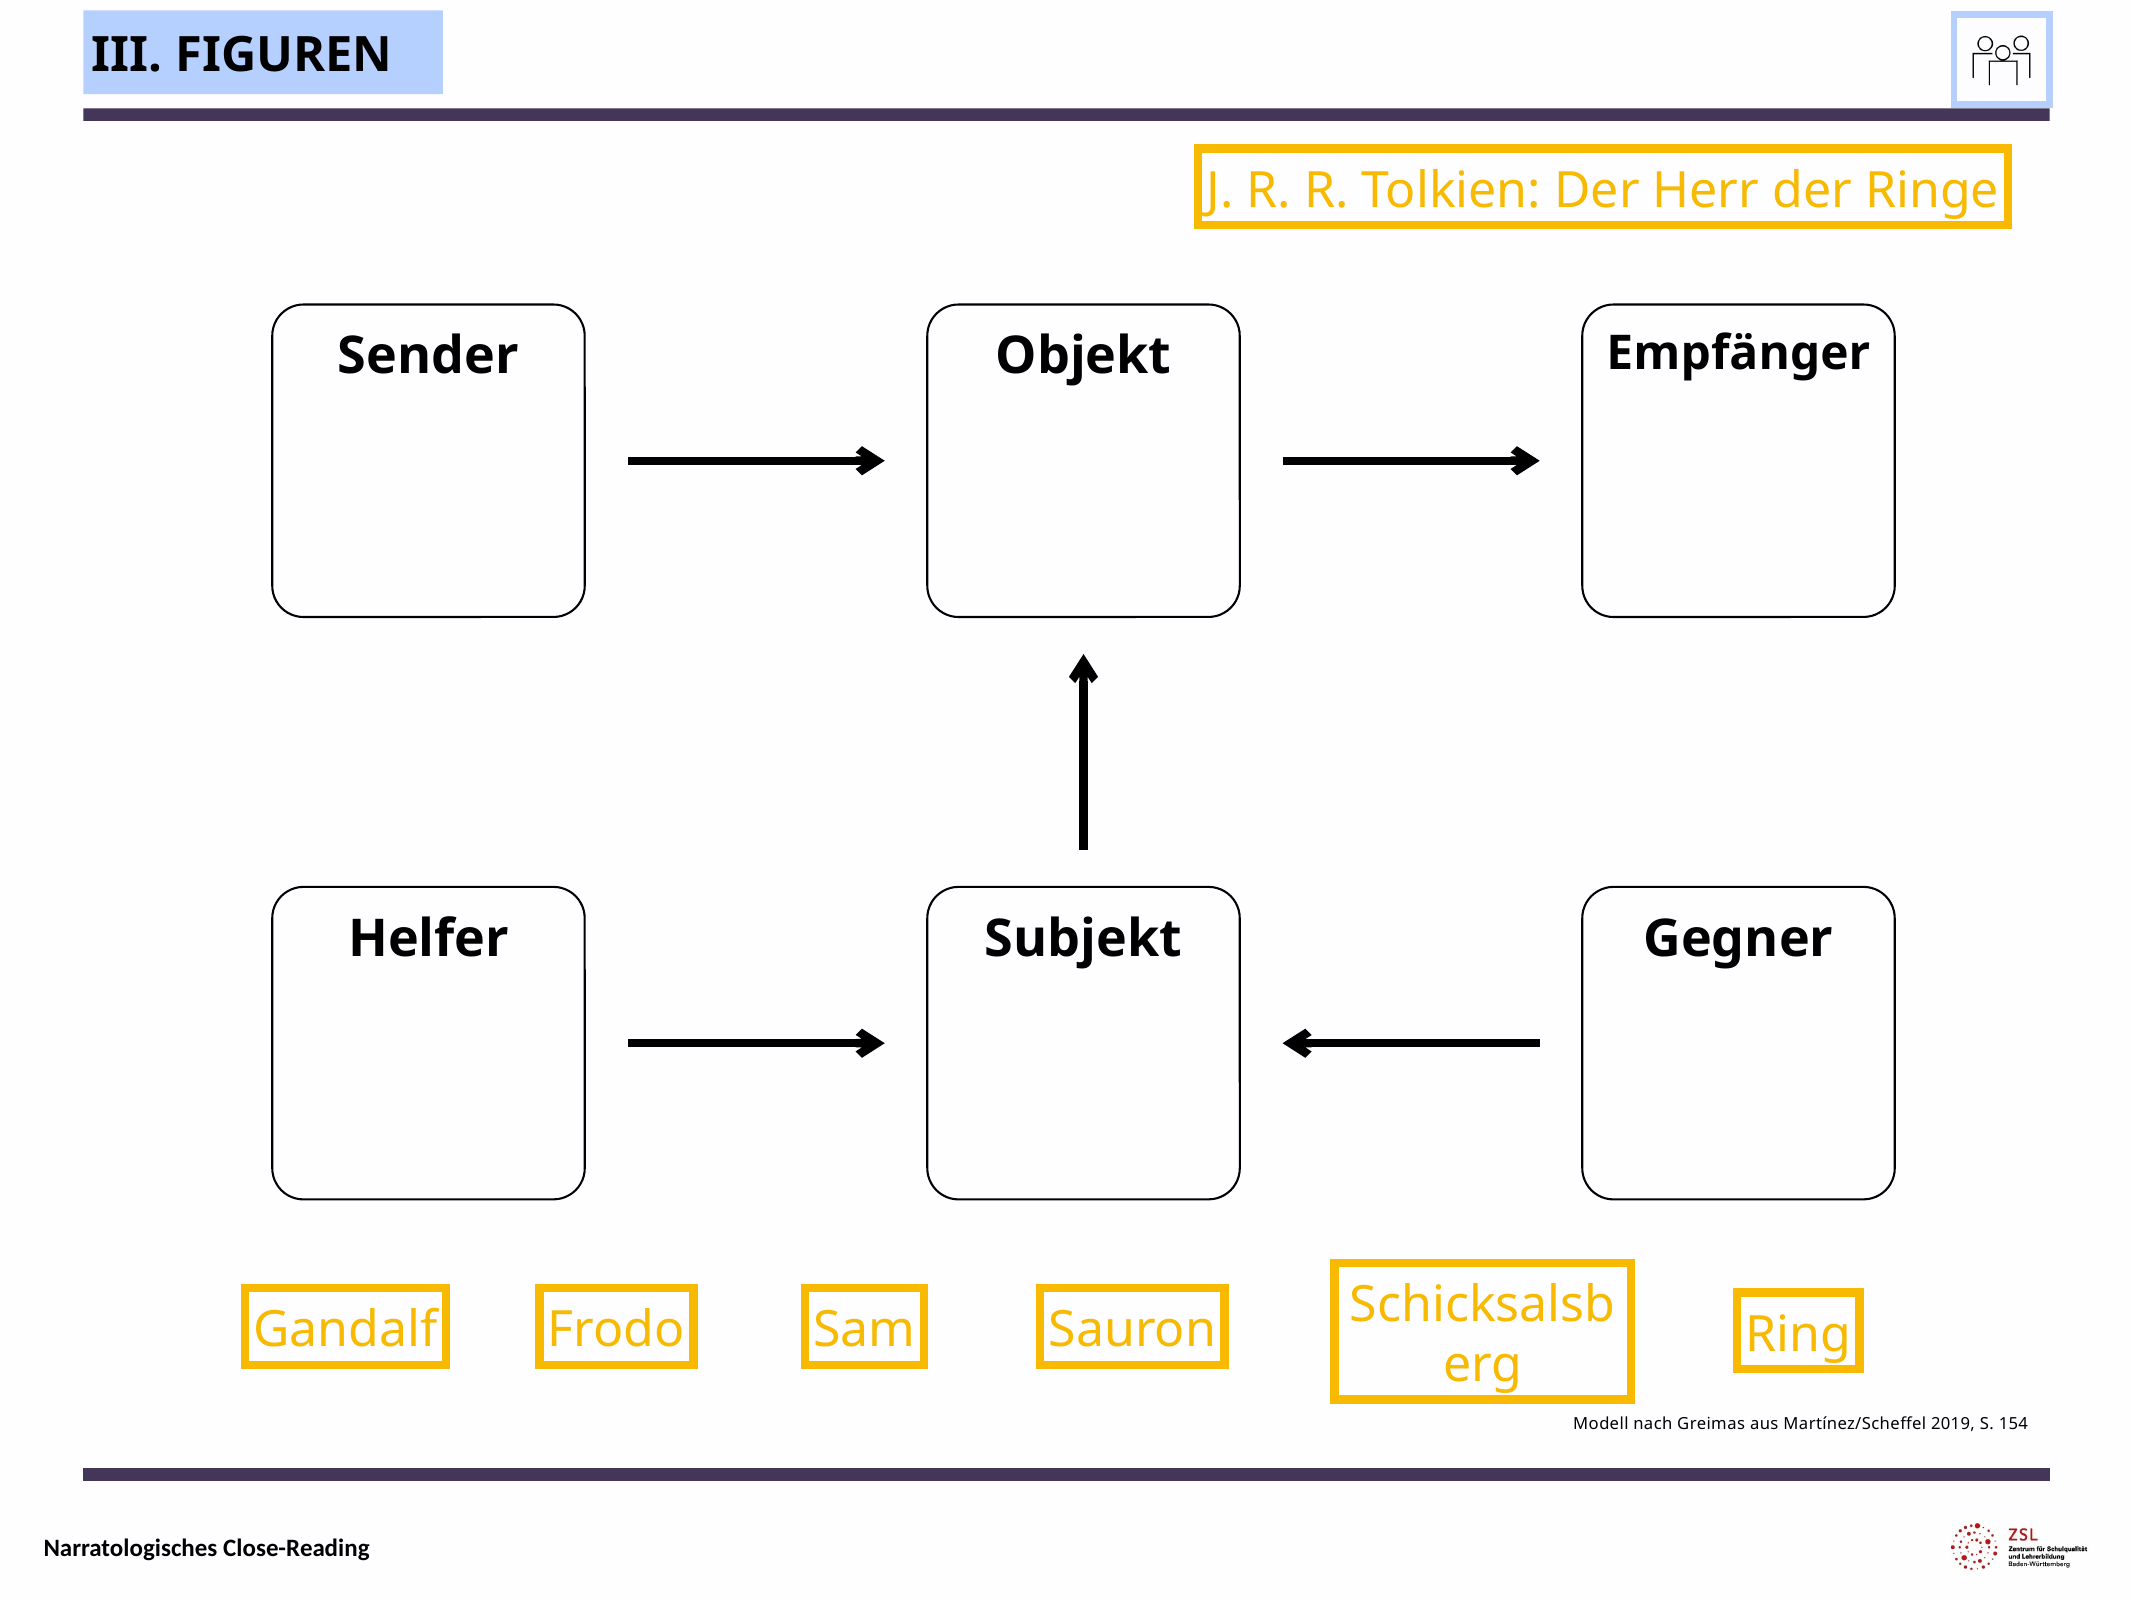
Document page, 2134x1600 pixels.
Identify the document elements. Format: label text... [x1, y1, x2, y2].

text_box Helfer [272, 886, 585, 1200]
text_box III. FIGUREN [83, 10, 443, 95]
text_box Subjekt [927, 886, 1240, 1200]
text_box Objekt [927, 304, 1240, 618]
text_box Sender [272, 304, 585, 618]
text_box Sauron [1040, 1288, 1225, 1365]
text_box Gandalf [244, 1288, 447, 1365]
text_box Schicksalsberg [1334, 1262, 1632, 1400]
text_box Modell nach Greimas aus Martínez/Scheffel 2019, S. 154 [1564, 1404, 2038, 1441]
picture [1956, 17, 2047, 102]
text_box Gegner [1582, 886, 1895, 1200]
picture [1938, 1510, 2099, 1582]
text_box [628, 1036, 885, 1051]
text_box Ring [1736, 1292, 1860, 1370]
text_box Frodo [539, 1288, 694, 1365]
text_box [1283, 453, 1540, 469]
text_box J. R. R. Tolkien: Der Herr der Ringe [1198, 148, 2009, 226]
text_box [628, 453, 885, 469]
text_box Empfänger [1582, 304, 1895, 618]
text_box Narratologisches Close-Reading [35, 1522, 379, 1570]
text_box [1076, 654, 1091, 850]
text_box Sam [804, 1288, 924, 1365]
